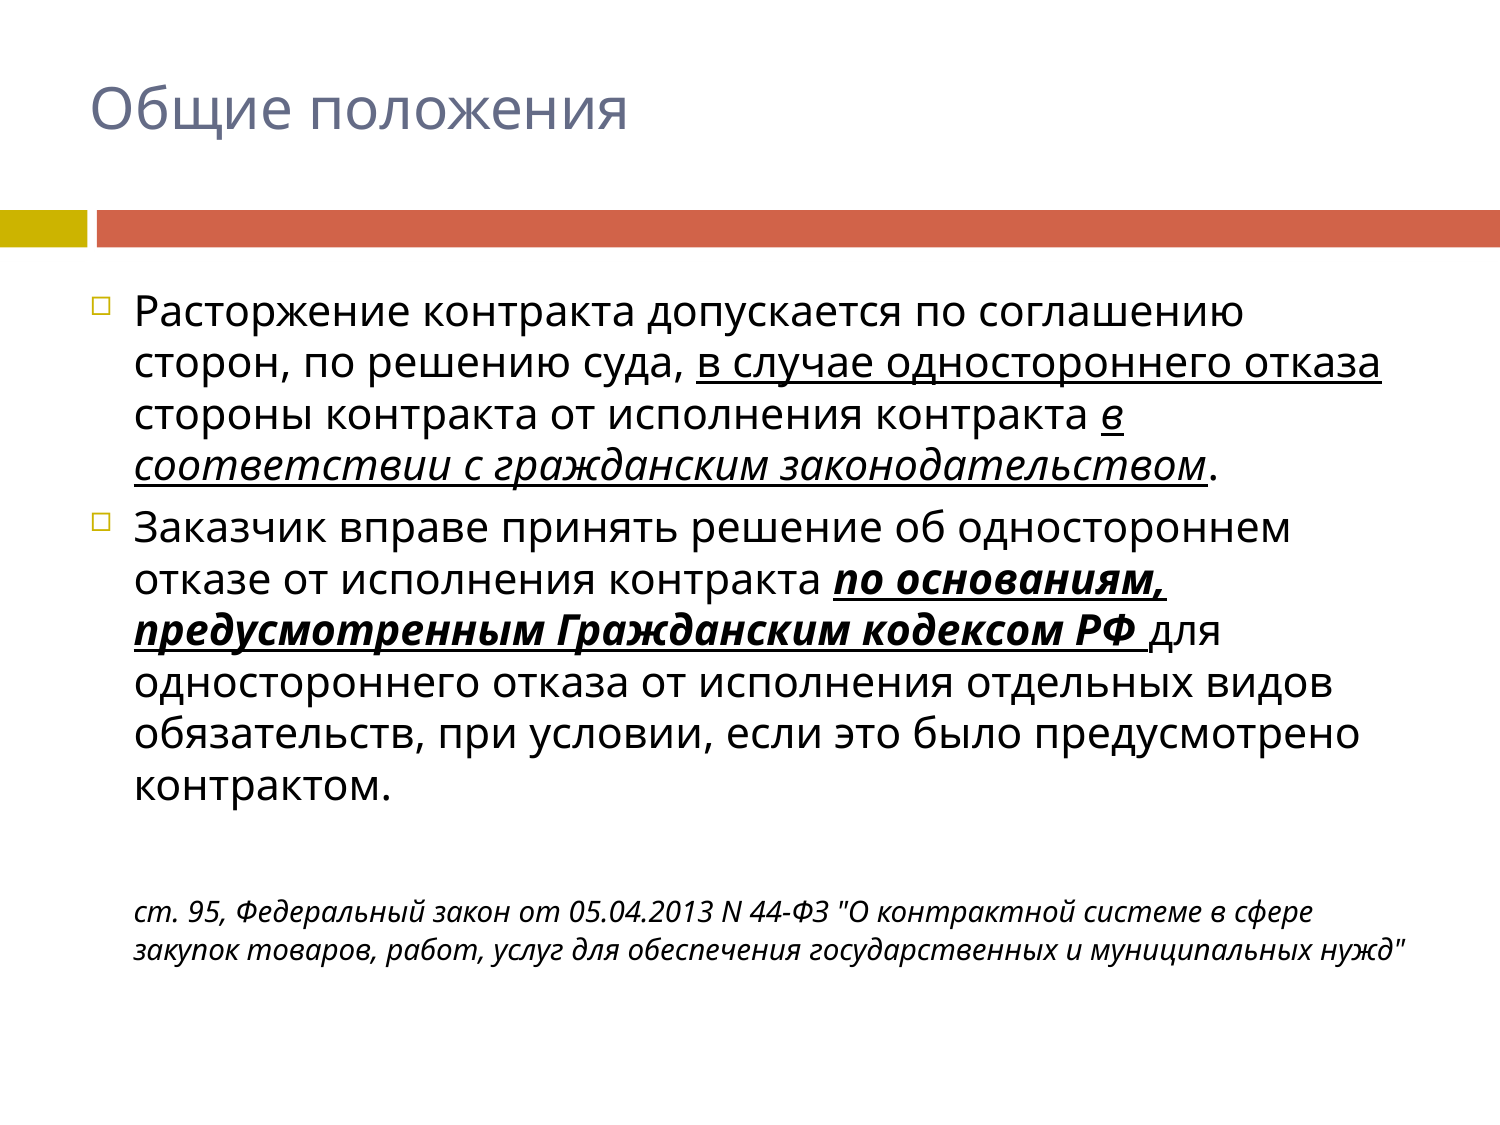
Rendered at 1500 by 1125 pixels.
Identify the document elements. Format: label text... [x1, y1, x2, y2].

list Расторжение контракта допускается по соглашению сторон, по решению суда, в случае одностороннего отказа стороны контракта от исполнения контракта в соответствии с гражданским законодательством. Заказчик вправе принять решение об одностороннем отказе от исполнения контракта по основаниям, предусмотренным Гражданским кодексом РФ для одностороннего отказа от исполнения отдельных видов обязательств, при условии, если это было предусмотрено контрактом. ст. 95, Федеральный закон от 05.04.2013 N 44-ФЗ "О контрактной системе в сфере закупок товаров, работ, услуг для обеспечения государственных и муниципальных нужд" [75, 276, 1425, 1026]
title Общие положения [75, 18, 1425, 194]
